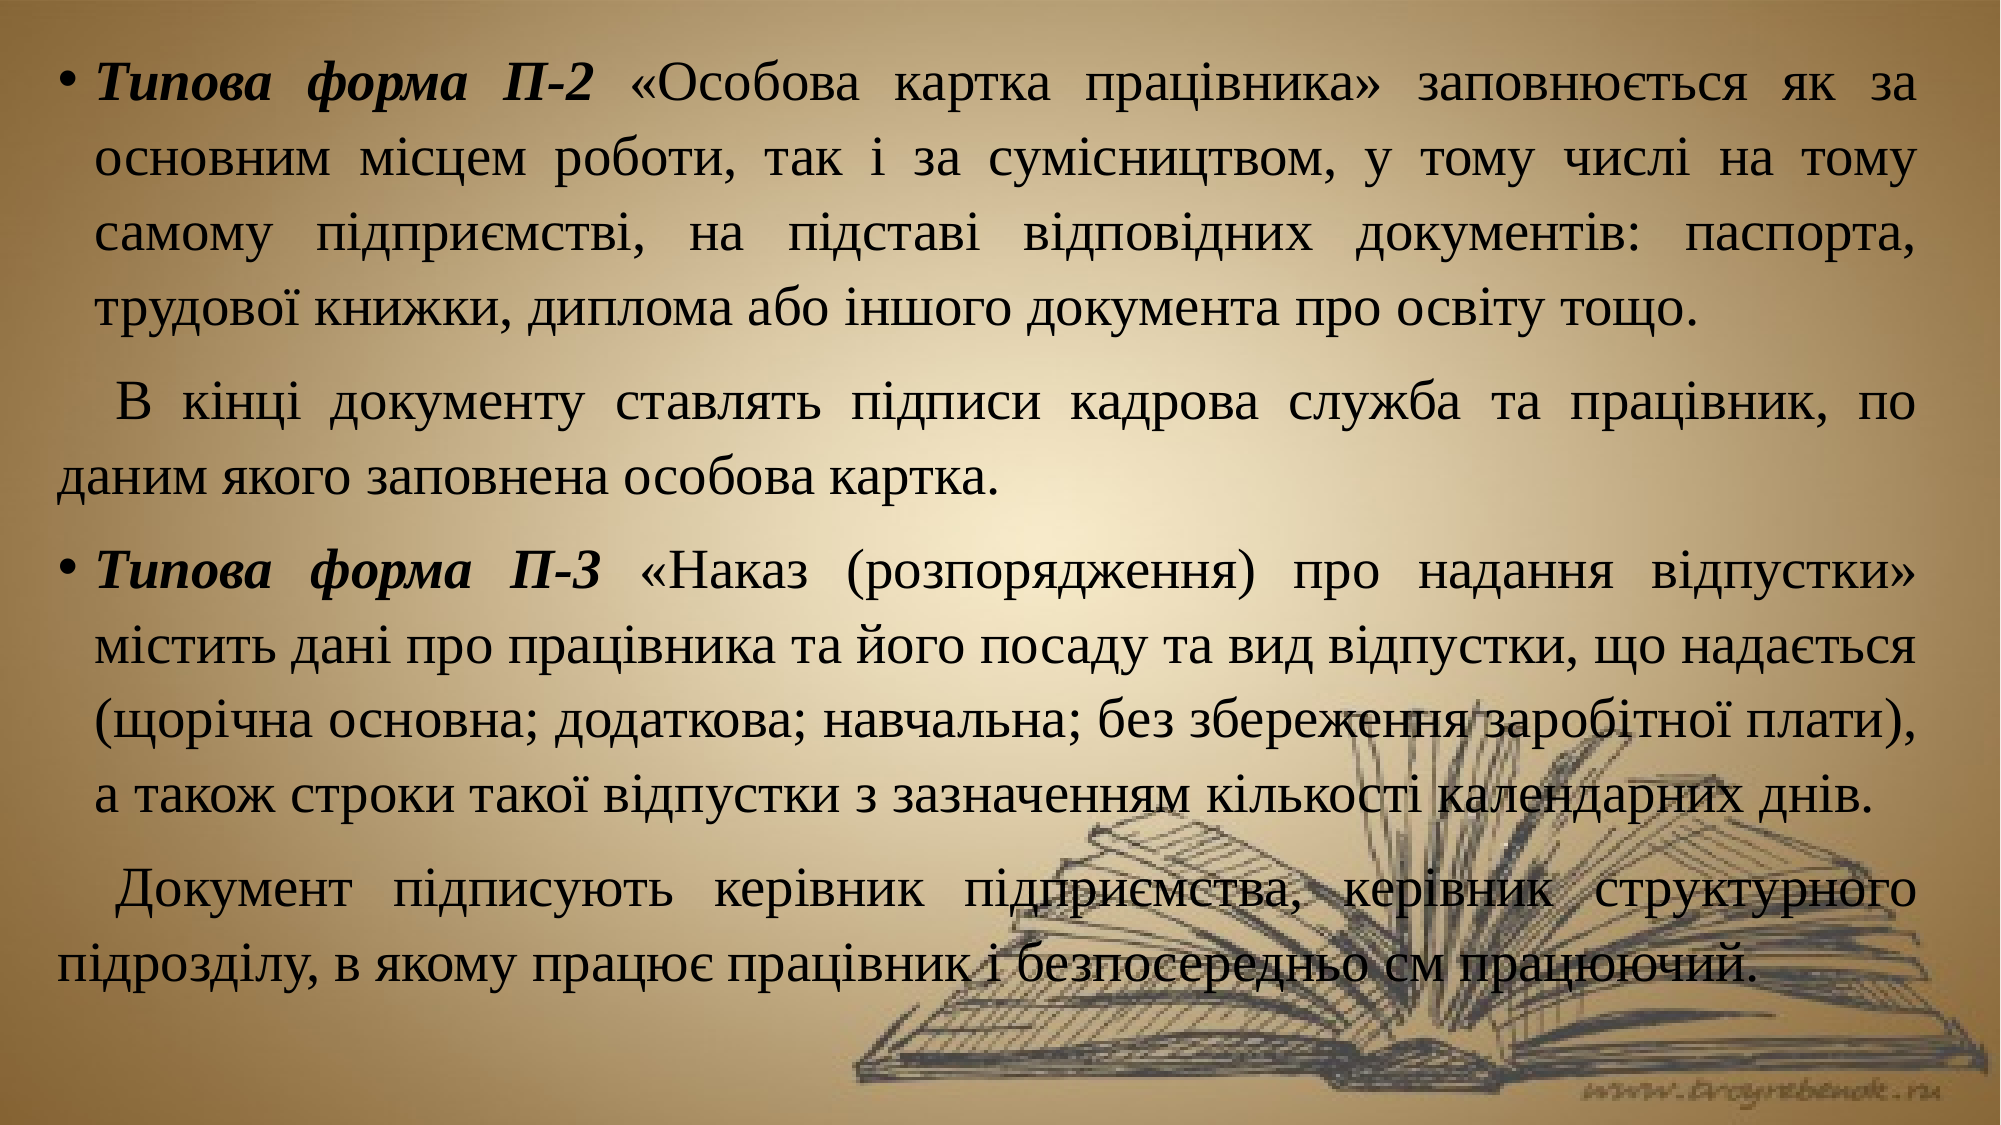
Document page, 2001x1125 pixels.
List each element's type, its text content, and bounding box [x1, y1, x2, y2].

picture [0, 0, 2001, 1125]
list Типова форма П-2 «Особова картка працівника» заповнюється як за основним місцем роботи, так і за сумісництвом, у тому числі на тому самому підприємстві, на підставі відповідних документів: паспорта, трудової книжки, диплома або іншого документа про освіту тощо. В кінці документу ставлять підписи кадрова служба та працівник, по даним якого заповнена особова картка. Типова форма П-3 «Наказ (розпорядження) про надання відпустки» містить дані про працівника та його посаду та вид відпустки, що надається (щорічна основна; додаткова; навчальна; без збереження заробітної плати), а також строки такої відпустки з зазначенням кількості календарних днів. Документ підписують керівник підприємства, керівник структурного підрозділу, в якому працює працівник і безпосередньо см працюючий. [42, 29, 1934, 1075]
